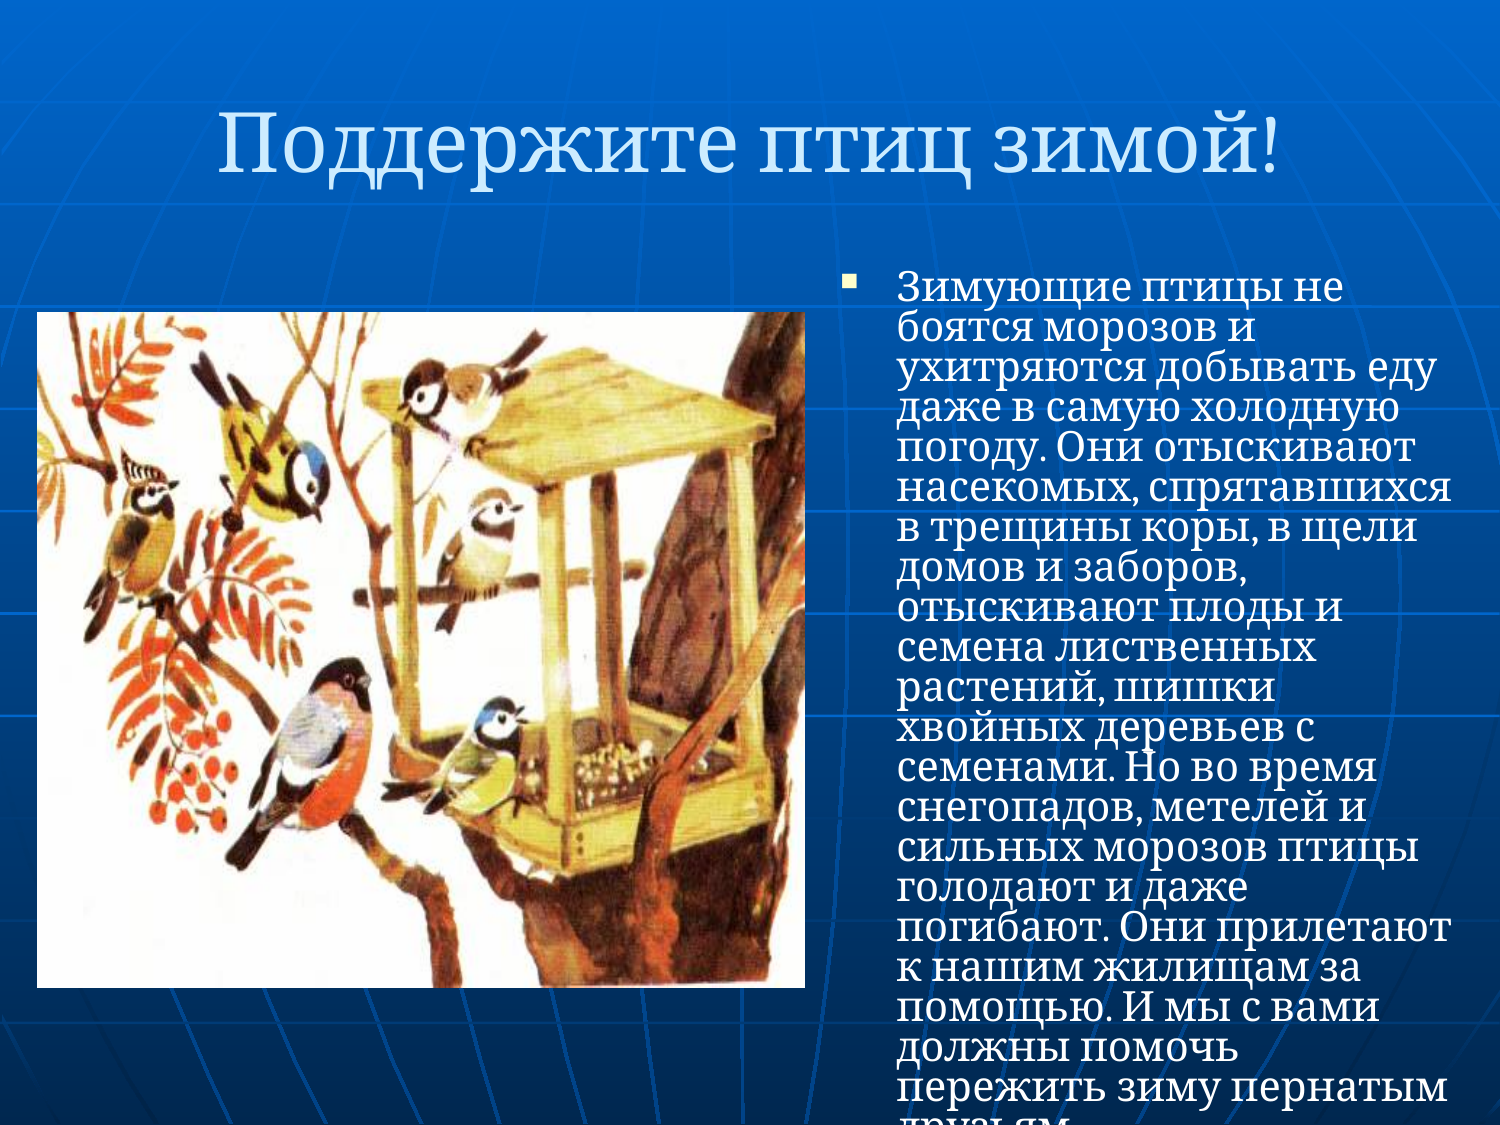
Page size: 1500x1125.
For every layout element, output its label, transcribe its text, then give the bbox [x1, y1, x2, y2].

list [37, 312, 806, 988]
title Поддержите птиц зимой! [74, 45, 1426, 233]
list Зимующие птицы не боятся морозов и ухитряются добывать еду даже в самую холодную погоду. Они отыскивают насекомых, спрятавшихся в трещины коры, в щели домов и заборов, отыскивают плоды и семена лиственных растений, шишки хвойных деревьев с семенами. Но во время снегопадов, метелей и сильных морозов птицы голодают и даже погибают. Они прилетают к нашим жилищам за помощью. И мы с вами должны помочь пережить зиму пернатым друзьям. [824, 262, 1476, 1063]
